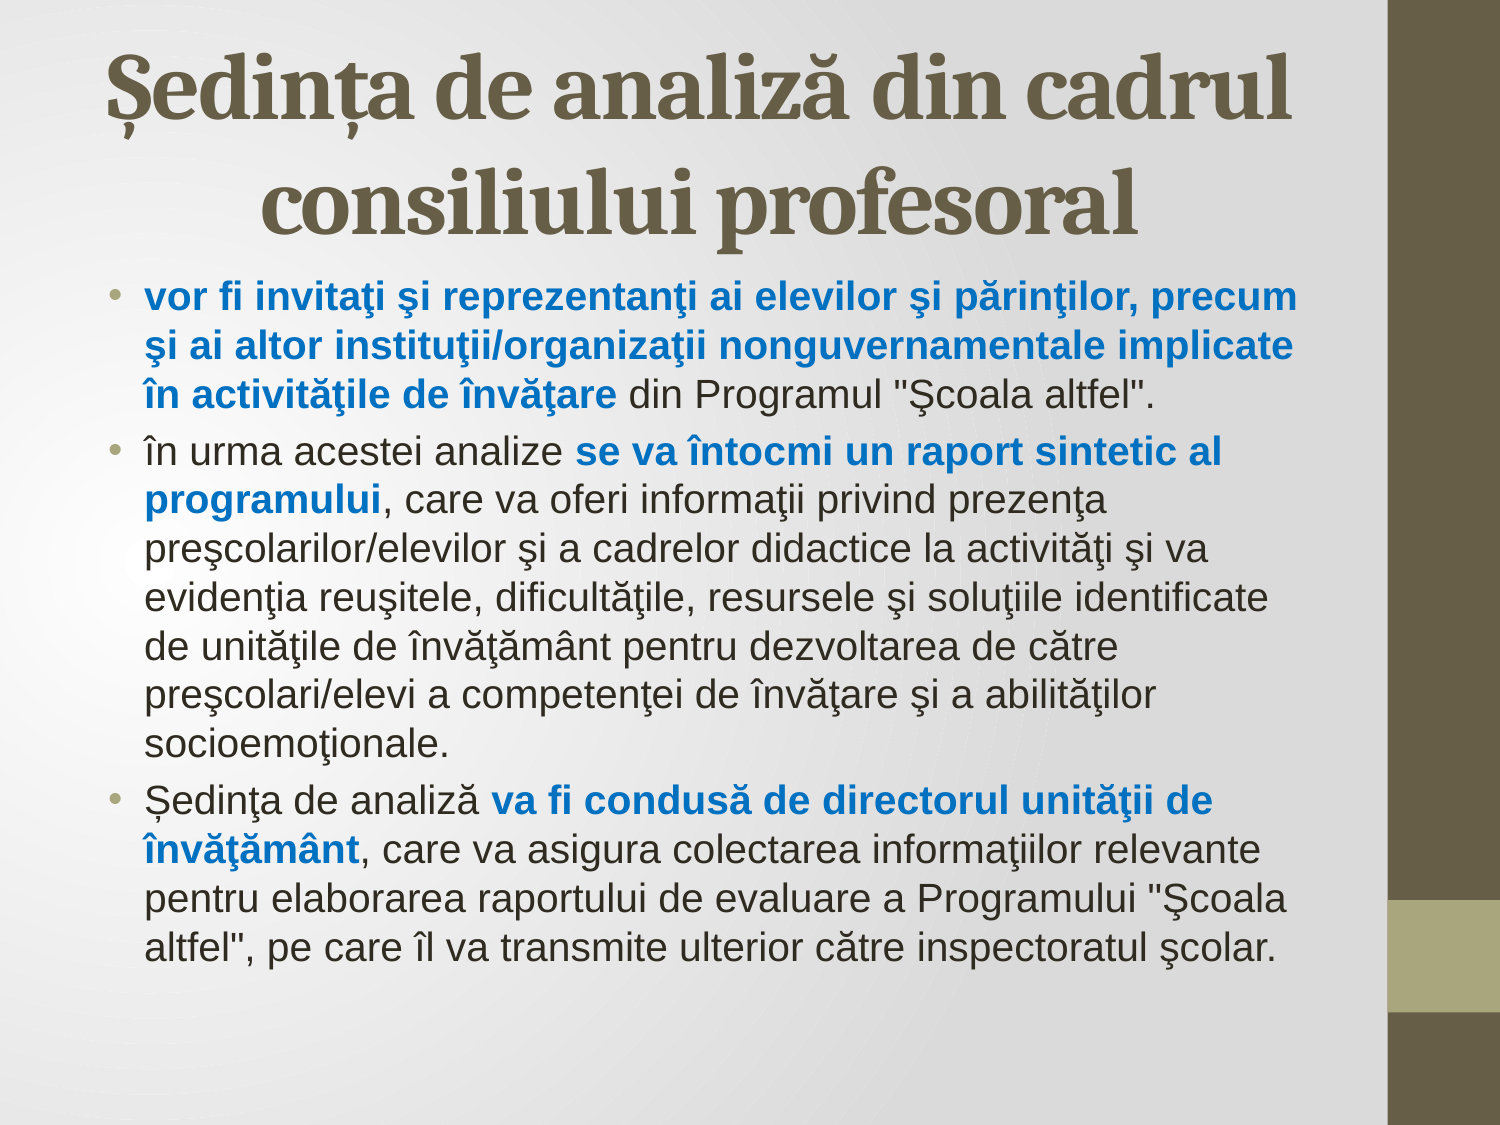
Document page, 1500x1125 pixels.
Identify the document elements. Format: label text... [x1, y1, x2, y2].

title Ședința de analiză din cadrul consiliului profesoral [75, 45, 1325, 233]
list vor fi invitaţi şi reprezentanţi ai elevilor şi părinţilor, precum şi ai altor instituţii/organizaţii nonguvernamentale implicate în activităţile de învăţare din Programul "Şcoala altfel". în urma acestei analize se va întocmi un raport sintetic al programului, care va oferi informaţii privind prezenţa preşcolarilor/elevilor şi a cadrelor didactice la activităţi şi va evidenţia reuşitele, dificultăţile, resursele şi soluţiile identificate de unităţile de învăţământ pentru dezvoltarea de către preşcolari/elevi a competenţei de învăţare şi a abilităţilor socioemoţionale. Ședinţa de analiză va fi condusă de directorul unităţii de învăţământ, care va asigura colectarea informaţiilor relevante pentru elaborarea raportului de evaluare a Programului "Şcoala altfel", pe care îl va transmite ulterior către inspectoratul şcolar. [75, 262, 1325, 1050]
